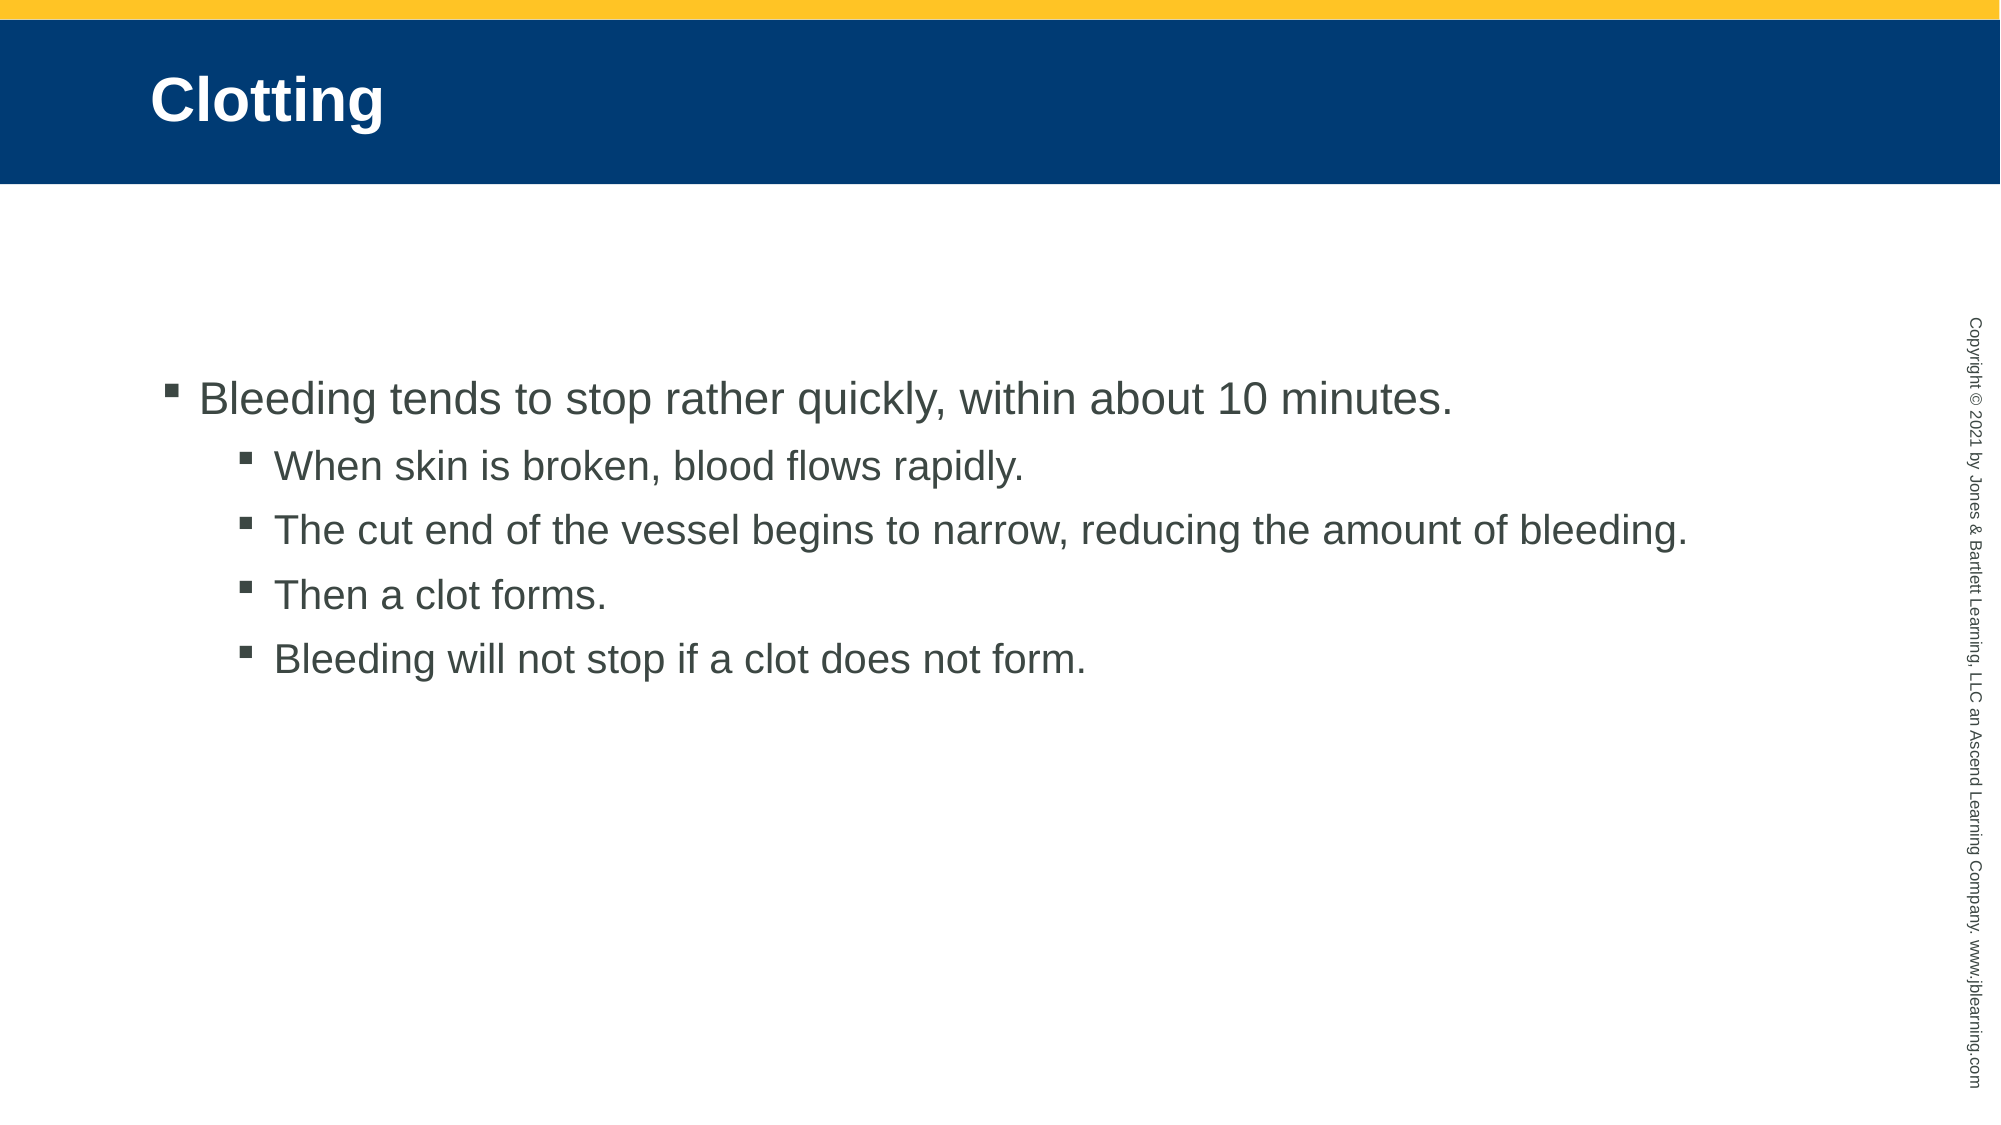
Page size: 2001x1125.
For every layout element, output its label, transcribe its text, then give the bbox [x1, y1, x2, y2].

list Bleeding tends to stop rather quickly, within about 10 minutes. When skin is broken, blood flows rapidly. The cut end of the vessel begins to narrow, reducing the amount of bleeding. Then a clot forms. Bleeding will not stop if a clot does not form. [146, 361, 1859, 1016]
title Clotting [0, 19, 2000, 185]
